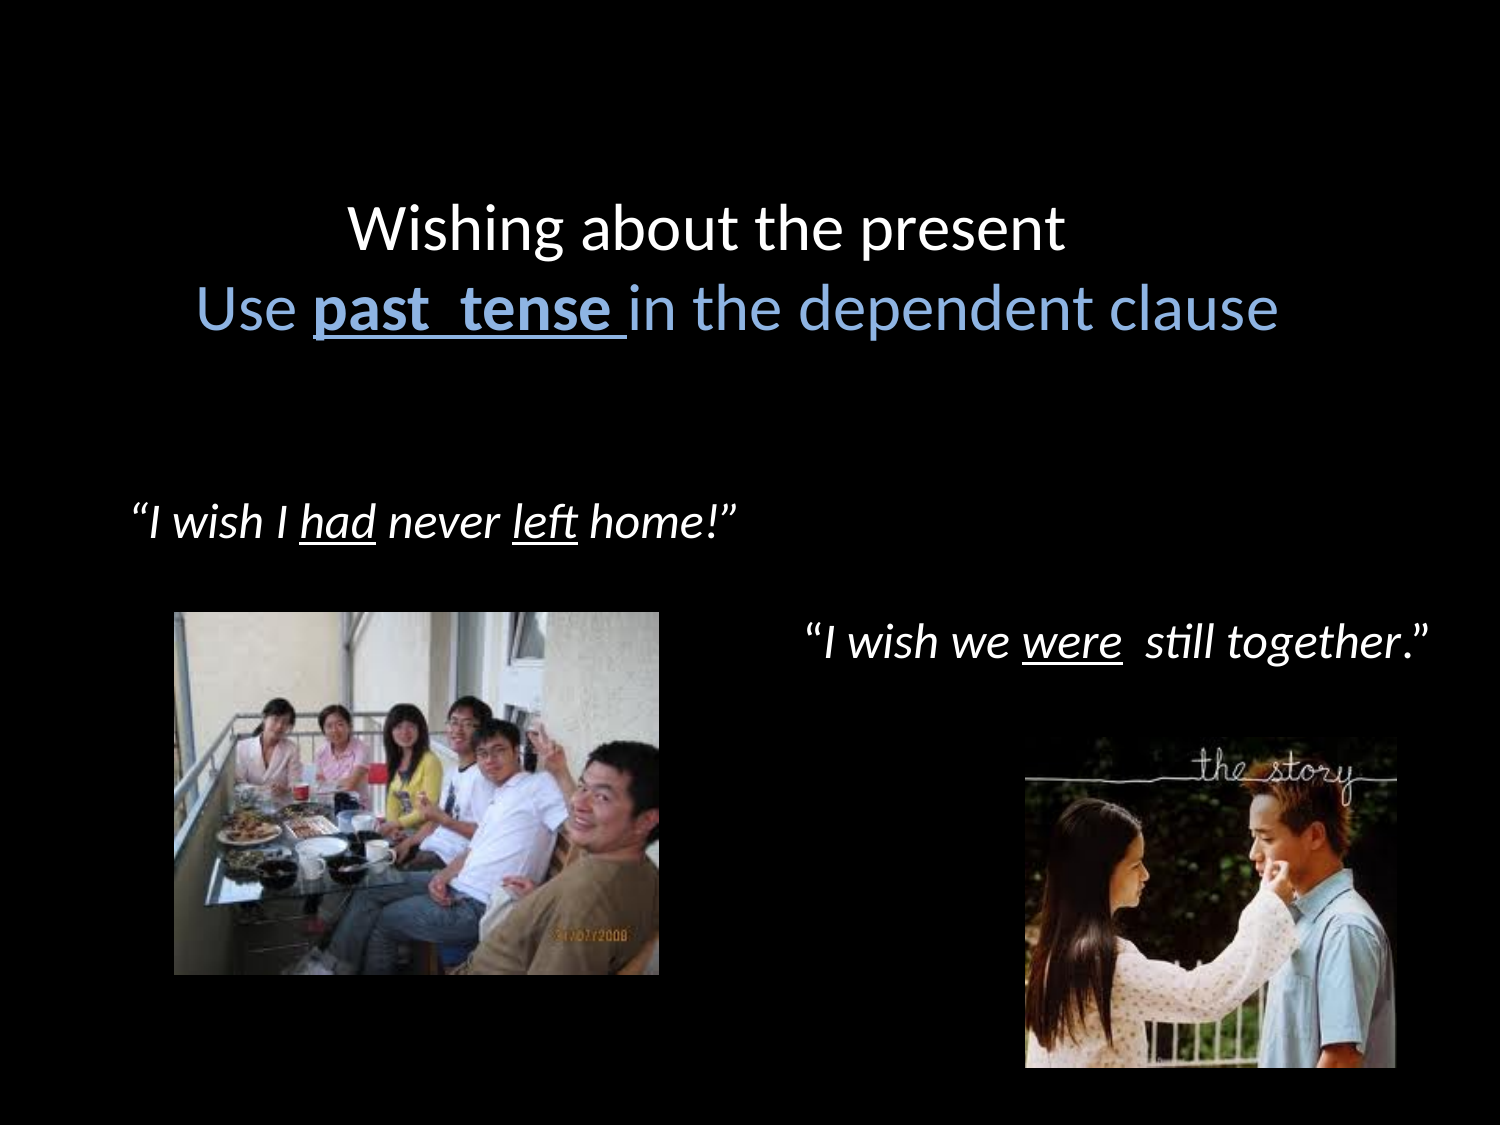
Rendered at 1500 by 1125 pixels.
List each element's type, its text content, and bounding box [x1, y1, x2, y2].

text_box Wishing about the present Use past tense in the dependent clause [150, 176, 1325, 351]
picture [1024, 737, 1398, 1068]
text_box “I wish I had never left home!” “I wish we were still together.” [112, 480, 1475, 676]
picture [174, 612, 660, 976]
